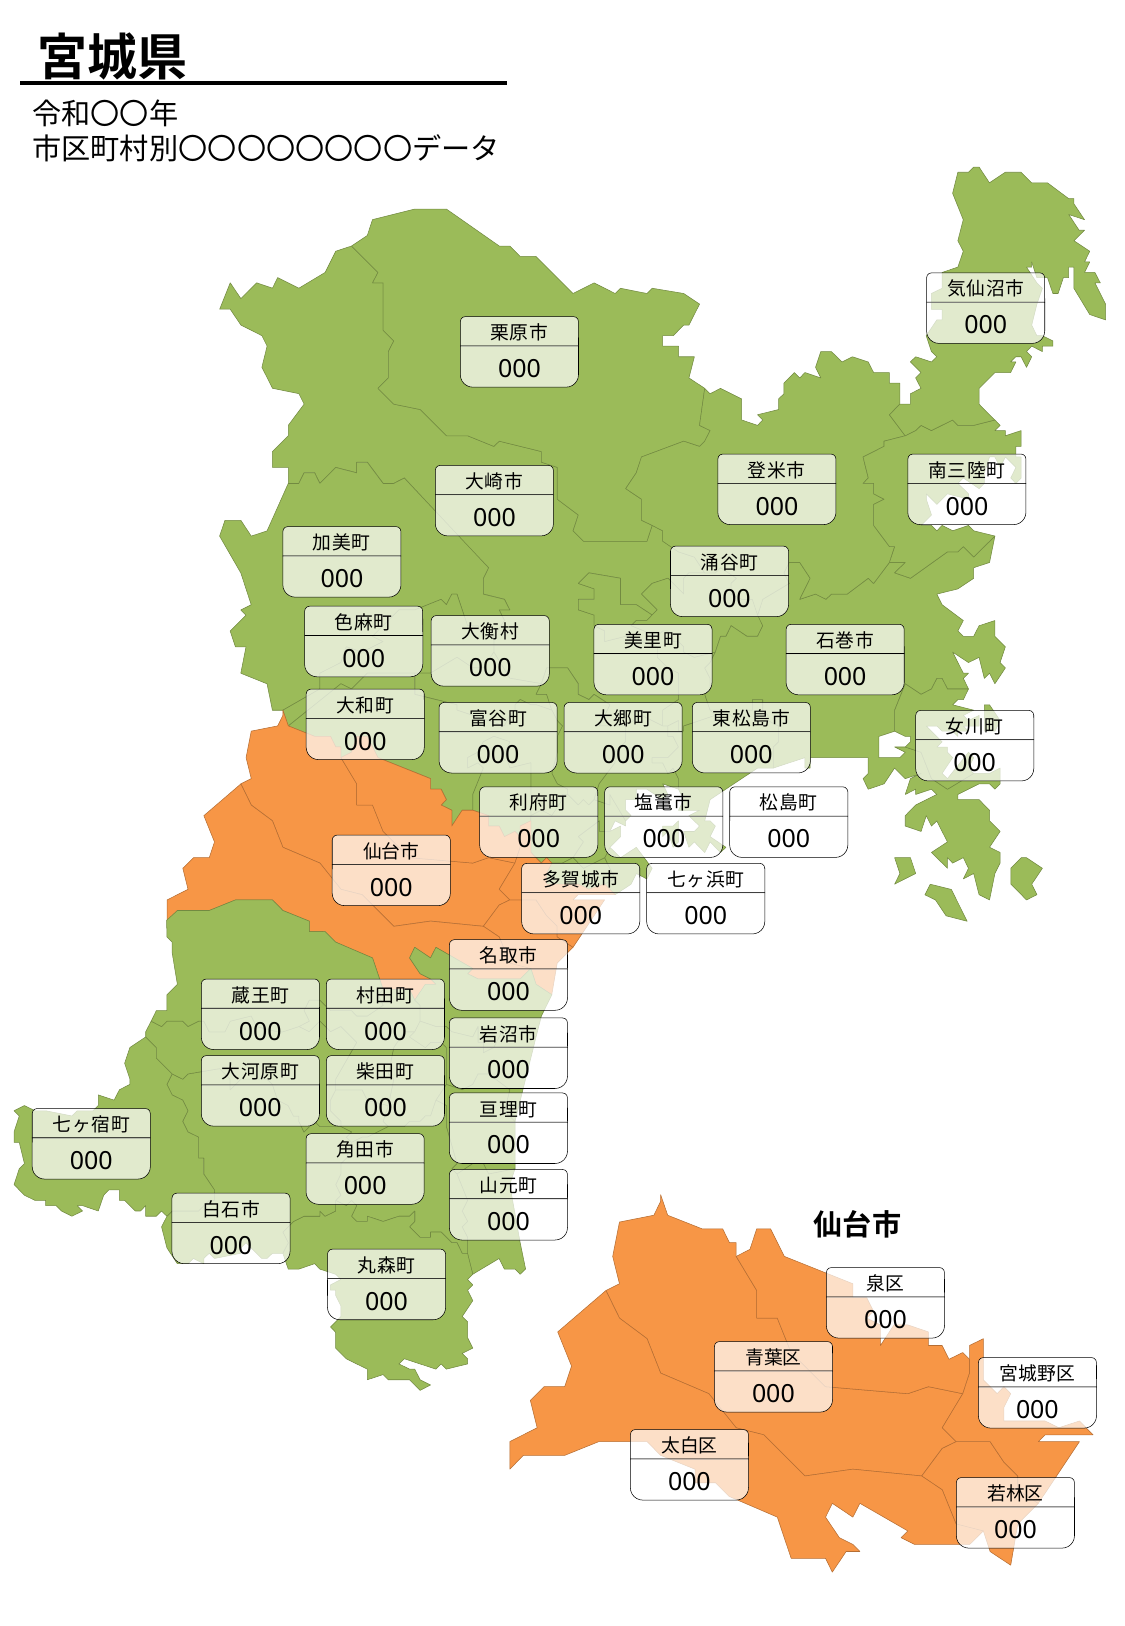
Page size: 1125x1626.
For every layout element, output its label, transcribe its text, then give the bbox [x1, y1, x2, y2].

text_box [717, 453, 837, 525]
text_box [449, 1092, 568, 1164]
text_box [460, 316, 579, 388]
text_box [479, 786, 599, 858]
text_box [521, 863, 641, 935]
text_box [438, 702, 558, 774]
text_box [304, 605, 423, 678]
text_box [604, 786, 724, 858]
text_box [729, 786, 849, 858]
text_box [593, 624, 713, 696]
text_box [201, 1055, 320, 1127]
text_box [956, 1477, 1075, 1549]
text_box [435, 465, 554, 537]
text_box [785, 624, 905, 696]
text_box 令和〇〇年 市区町村別〇〇〇〇〇〇〇〇データ [17, 87, 516, 166]
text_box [13, 166, 1106, 1573]
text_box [305, 1133, 425, 1205]
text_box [201, 978, 320, 1050]
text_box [331, 834, 451, 906]
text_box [326, 978, 445, 1050]
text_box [449, 1017, 568, 1089]
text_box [326, 1055, 445, 1127]
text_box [907, 453, 1027, 525]
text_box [630, 1429, 749, 1501]
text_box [282, 526, 402, 598]
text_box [563, 702, 683, 774]
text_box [826, 1267, 945, 1339]
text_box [978, 1357, 1097, 1429]
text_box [305, 688, 425, 760]
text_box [449, 1169, 568, 1241]
text_box 宮城県 [22, 18, 203, 81]
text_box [670, 545, 789, 617]
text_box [31, 1108, 151, 1180]
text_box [449, 939, 568, 1011]
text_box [692, 702, 811, 774]
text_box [327, 1248, 446, 1320]
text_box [646, 863, 766, 935]
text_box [171, 1192, 291, 1264]
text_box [430, 615, 550, 687]
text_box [714, 1341, 833, 1413]
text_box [915, 710, 1035, 782]
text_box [926, 272, 1045, 344]
